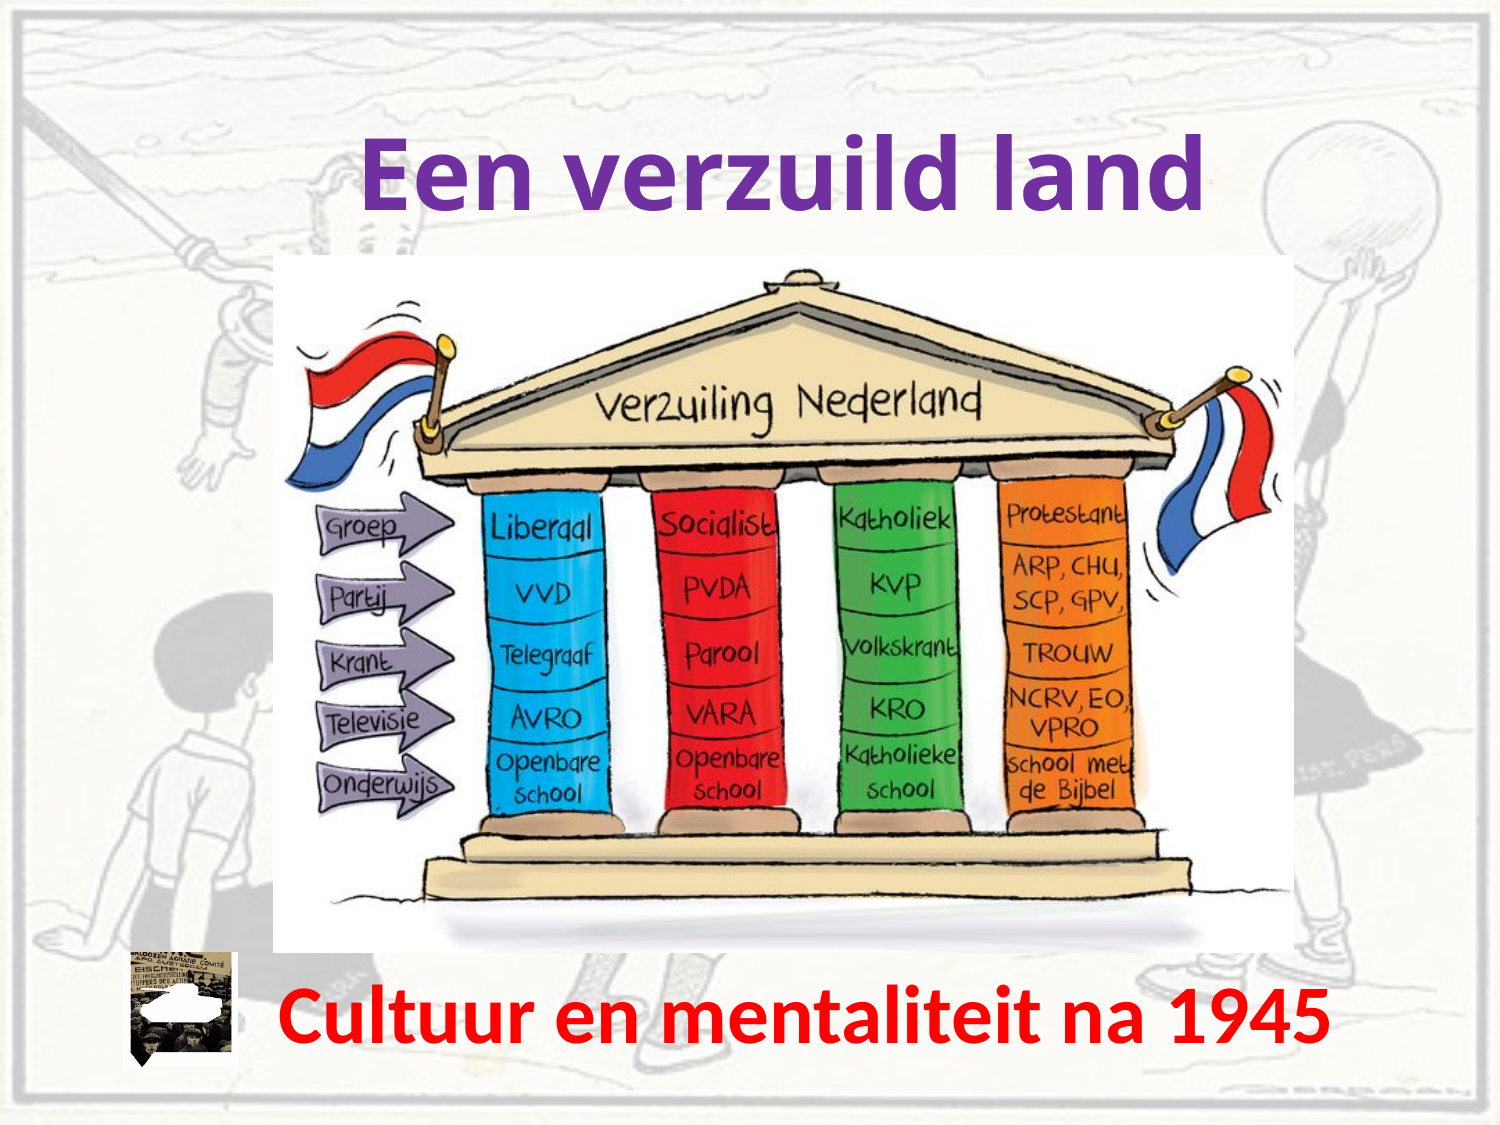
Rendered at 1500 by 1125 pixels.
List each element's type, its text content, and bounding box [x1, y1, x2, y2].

picture [273, 255, 1294, 953]
picture [123, 951, 239, 1067]
title Een verzuild land [277, 49, 1290, 253]
subtitle Cultuur en mentaliteit na 1945 [253, 952, 1361, 1067]
